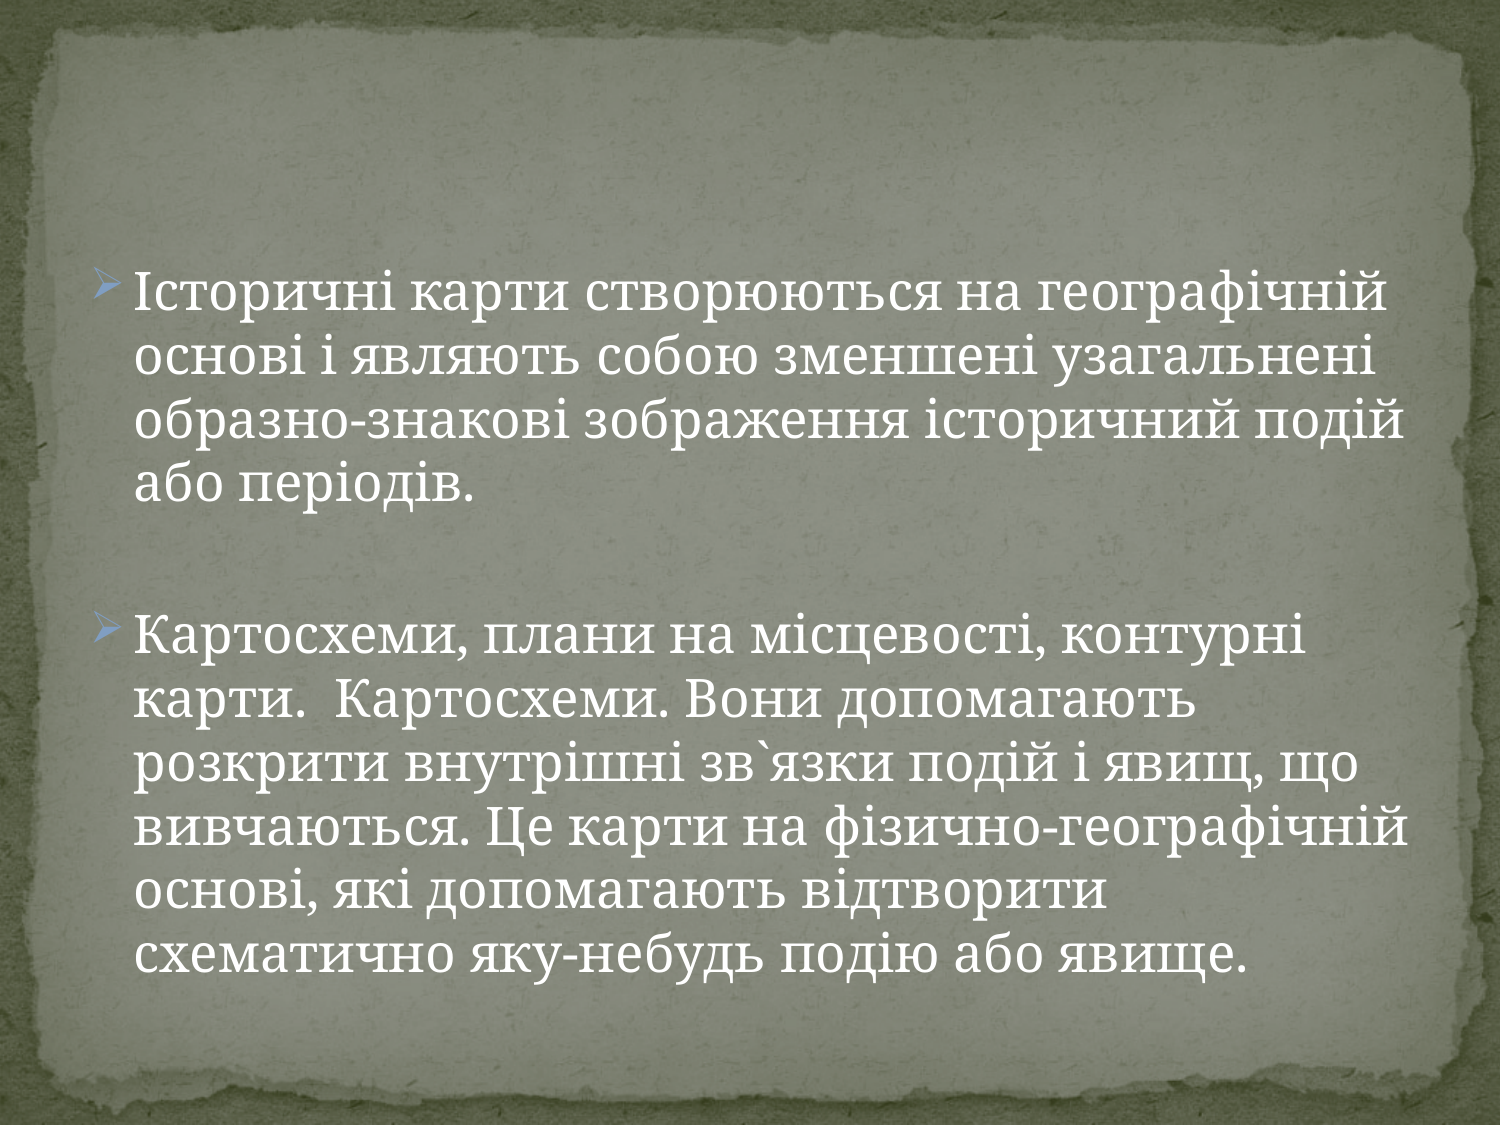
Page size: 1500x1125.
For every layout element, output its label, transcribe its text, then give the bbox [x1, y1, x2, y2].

list Історичні карти створюються на географічній основі і являють собою зменшені узагальнені образно-знакові зображення історичний подій або періодів. Картосхеми, плани на місцевості, контурні карти. Картосхеми. Вони допомагають розкрити внутрішні зв`язки подій і явищ, що вивчаються. Це карти на фізично-географічній основі, які допомагають відтворити схематично яку-небудь подію або явище. [75, 249, 1425, 1000]
